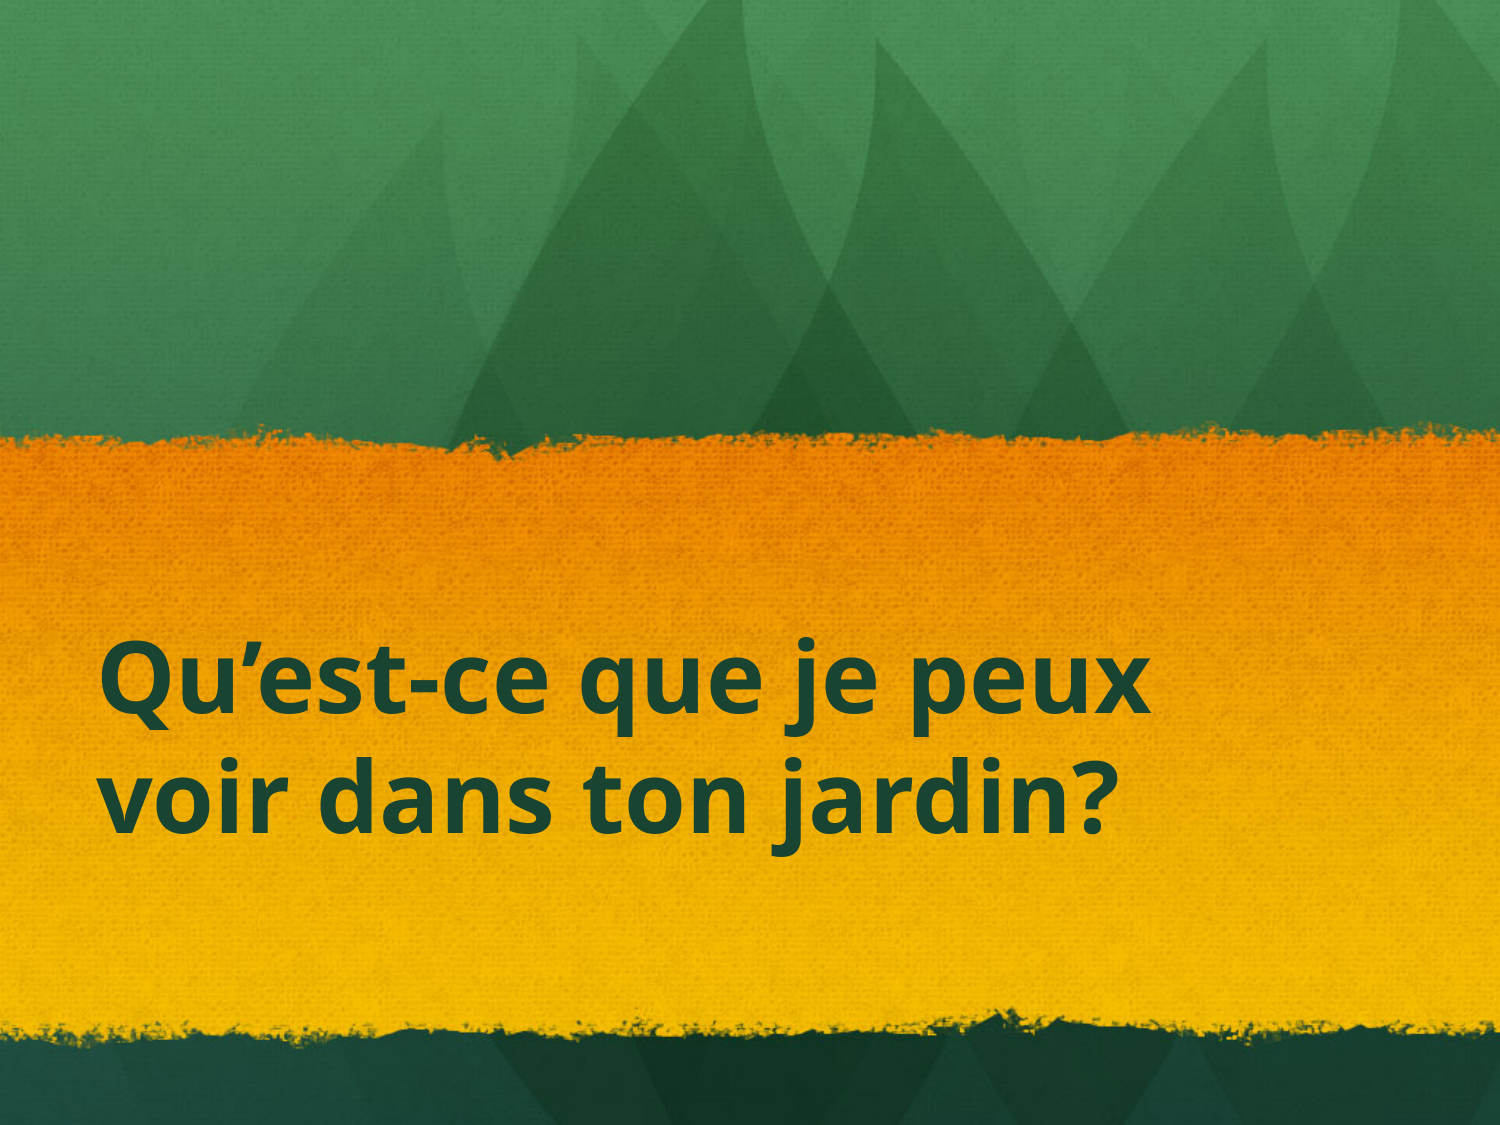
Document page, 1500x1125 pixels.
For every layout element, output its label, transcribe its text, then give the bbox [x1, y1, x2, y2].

title Qu’est-ce que je peux voir dans ton jardin? [81, 619, 1262, 861]
picture [0, 0, 1500, 1125]
